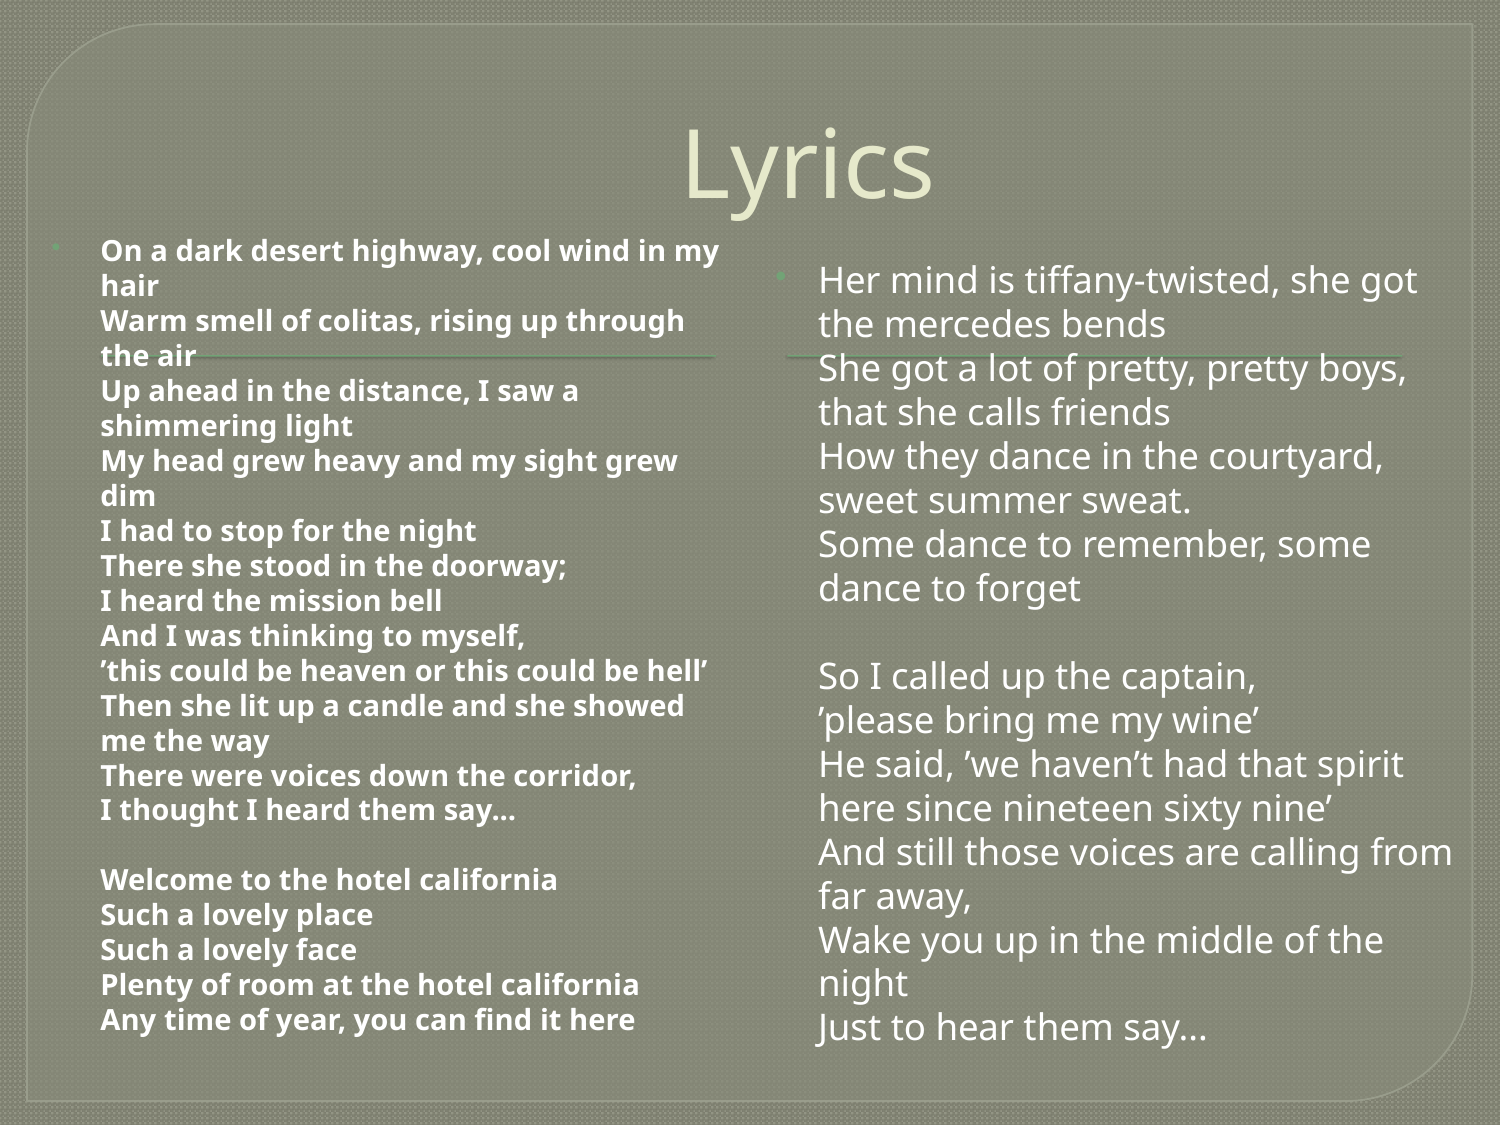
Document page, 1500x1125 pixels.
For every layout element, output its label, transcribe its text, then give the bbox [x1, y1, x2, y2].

title Lyrics [200, 37, 950, 225]
list Her mind is tiffany-twisted, she got the mercedes bends She got a lot of pretty, pretty boys, that she calls friends How they dance in the courtyard, sweet summer sweat. Some dance to remember, some dance to forget So I called up the captain, ’please bring me my wine’ He said, ’we haven’t had that spirit here since nineteen sixty nine’ And still those voices are calling from far away, Wake you up in the middle of the night Just to hear them say... [761, 249, 1475, 1100]
list On a dark desert highway, cool wind in my hair Warm smell of colitas, rising up through the air Up ahead in the distance, I saw a shimmering light My head grew heavy and my sight grew dim I had to stop for the night There she stood in the doorway; I heard the mission bell And I was thinking to myself, ’this could be heaven or this could be hell’ Then she lit up a candle and she showed me the way There were voices down the corridor, I thought I heard them say... Welcome to the hotel california Such a lovely place Such a lovely face Plenty of room at the hotel california Any time of year, you can find it here [37, 224, 738, 1100]
